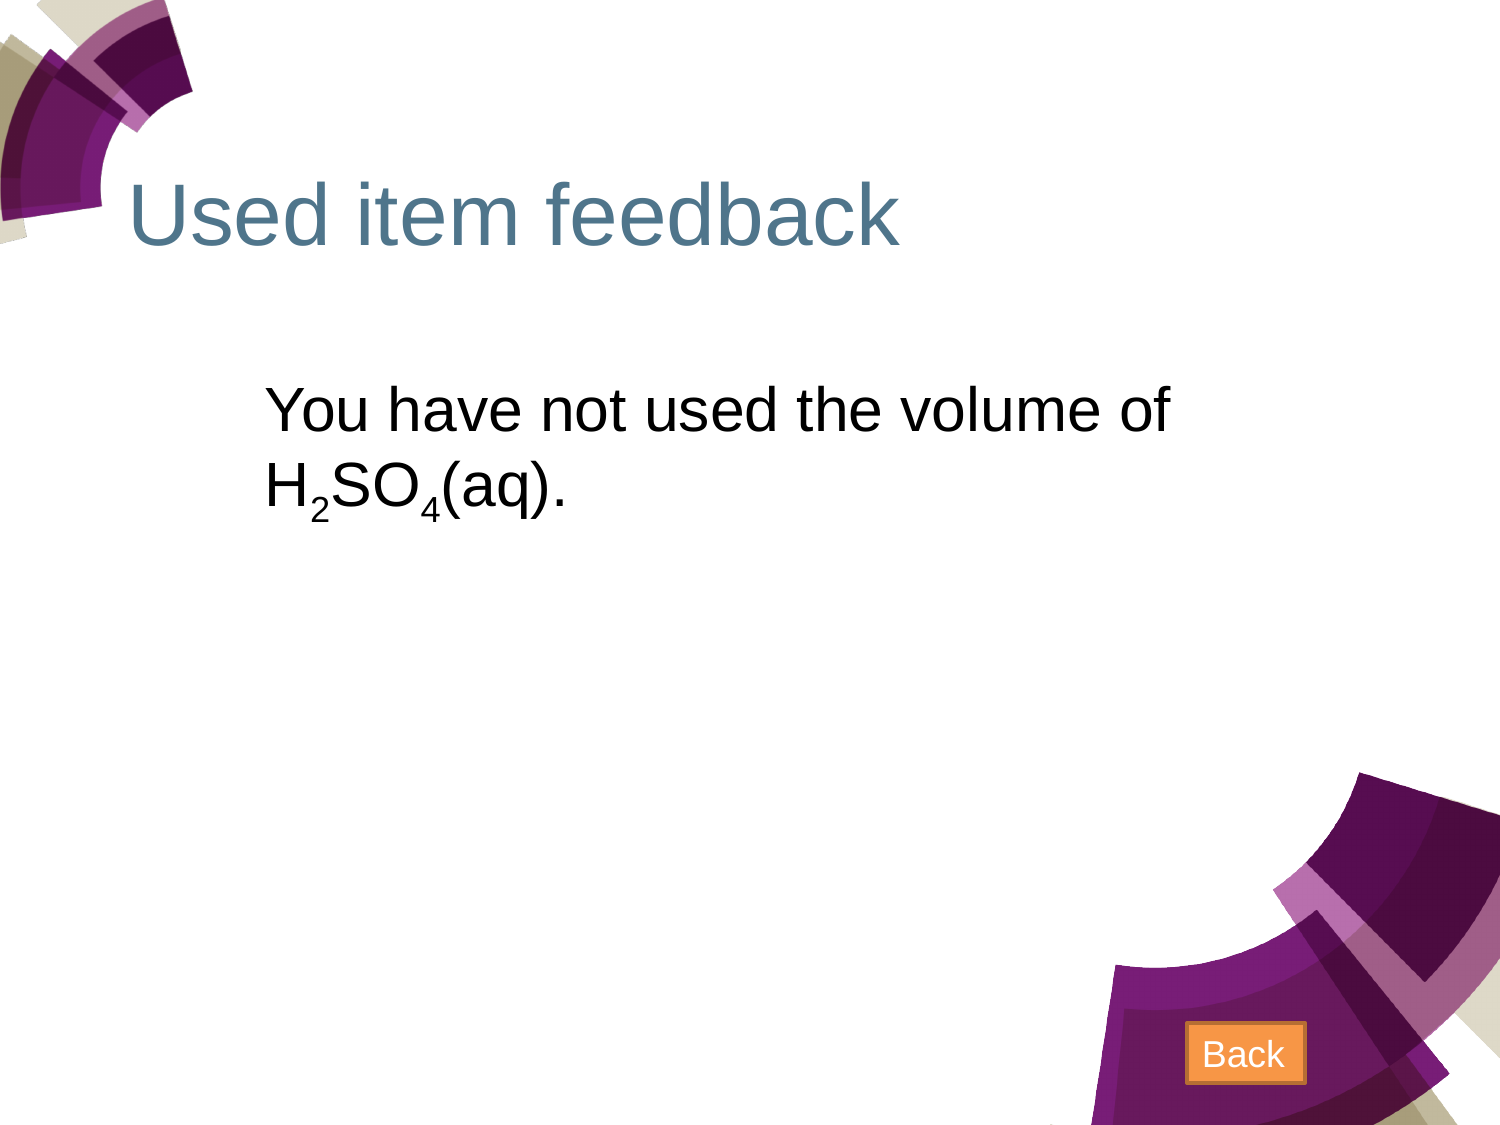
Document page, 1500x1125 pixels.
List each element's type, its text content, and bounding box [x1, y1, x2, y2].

picture [0, 0, 219, 256]
title Used item feedback [112, 90, 1388, 332]
picture [1009, 716, 1500, 1125]
text_box You have not used the volume of H2SO4(aq). [249, 361, 1300, 988]
text_box Back [1185, 1021, 1307, 1085]
